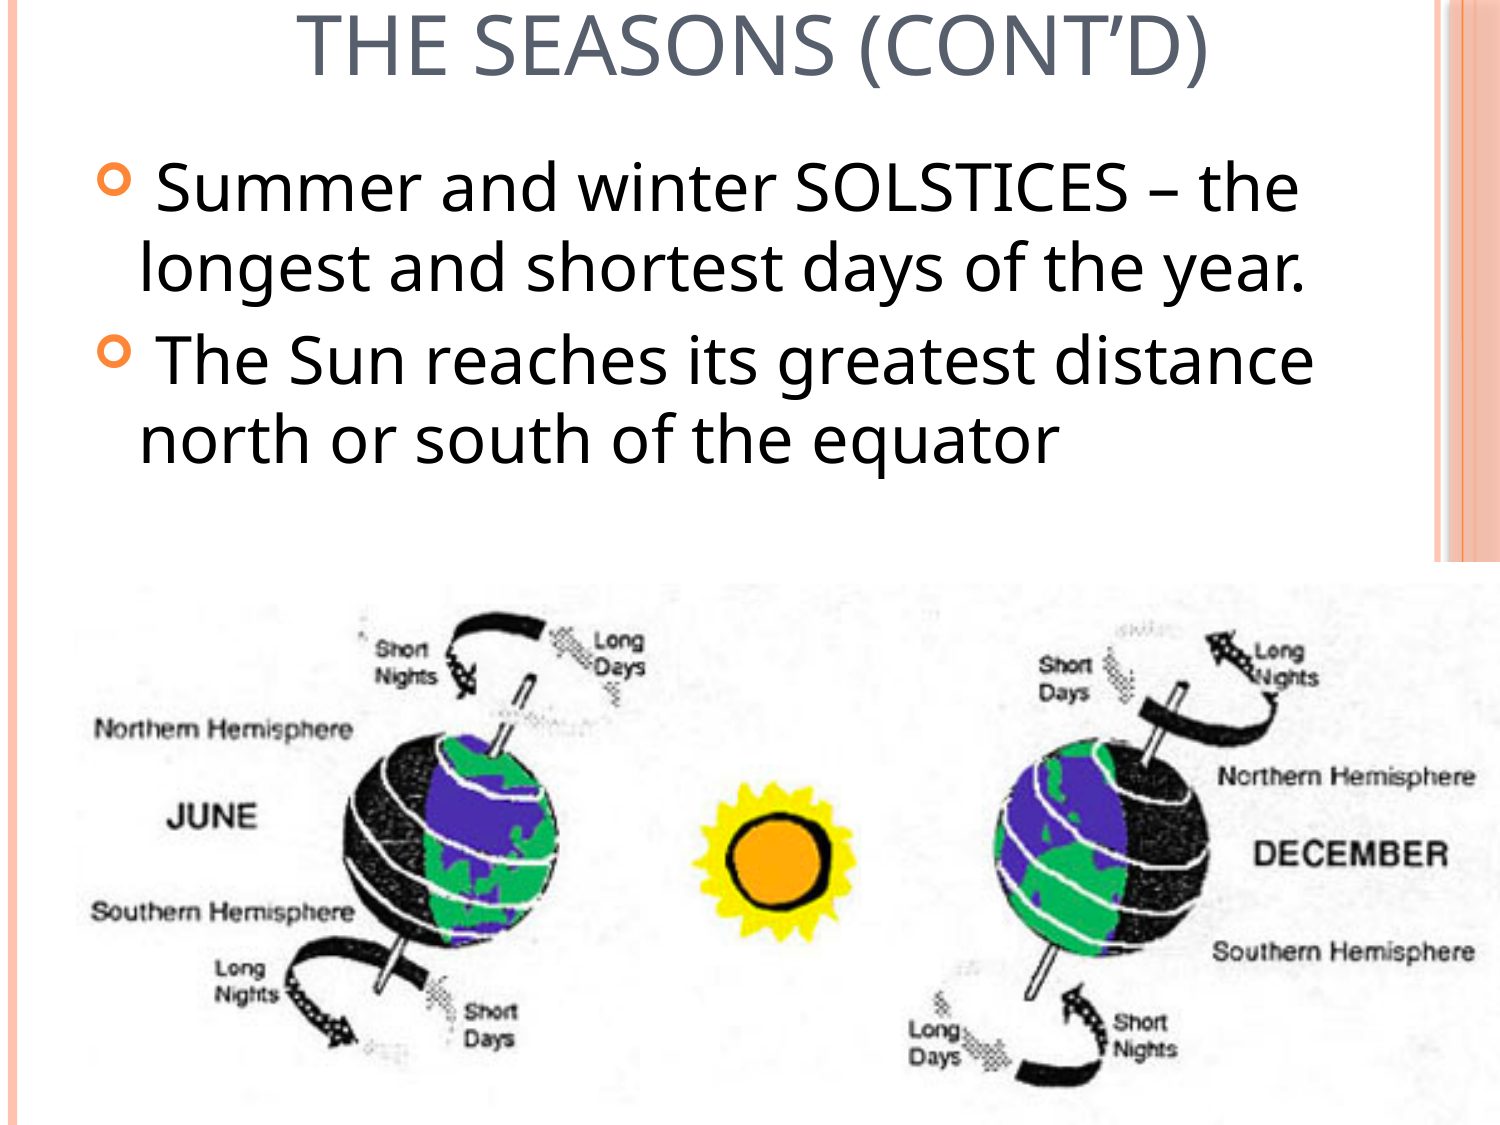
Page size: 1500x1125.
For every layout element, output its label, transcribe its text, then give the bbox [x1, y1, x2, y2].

title THE SEASONS (CONT’D) [78, 0, 1429, 100]
picture [74, 561, 1500, 1125]
list Summer and winter SOLSTICES – the longest and shortest days of the year. The Sun reaches its greatest distance north or south of the equator [78, 137, 1429, 501]
